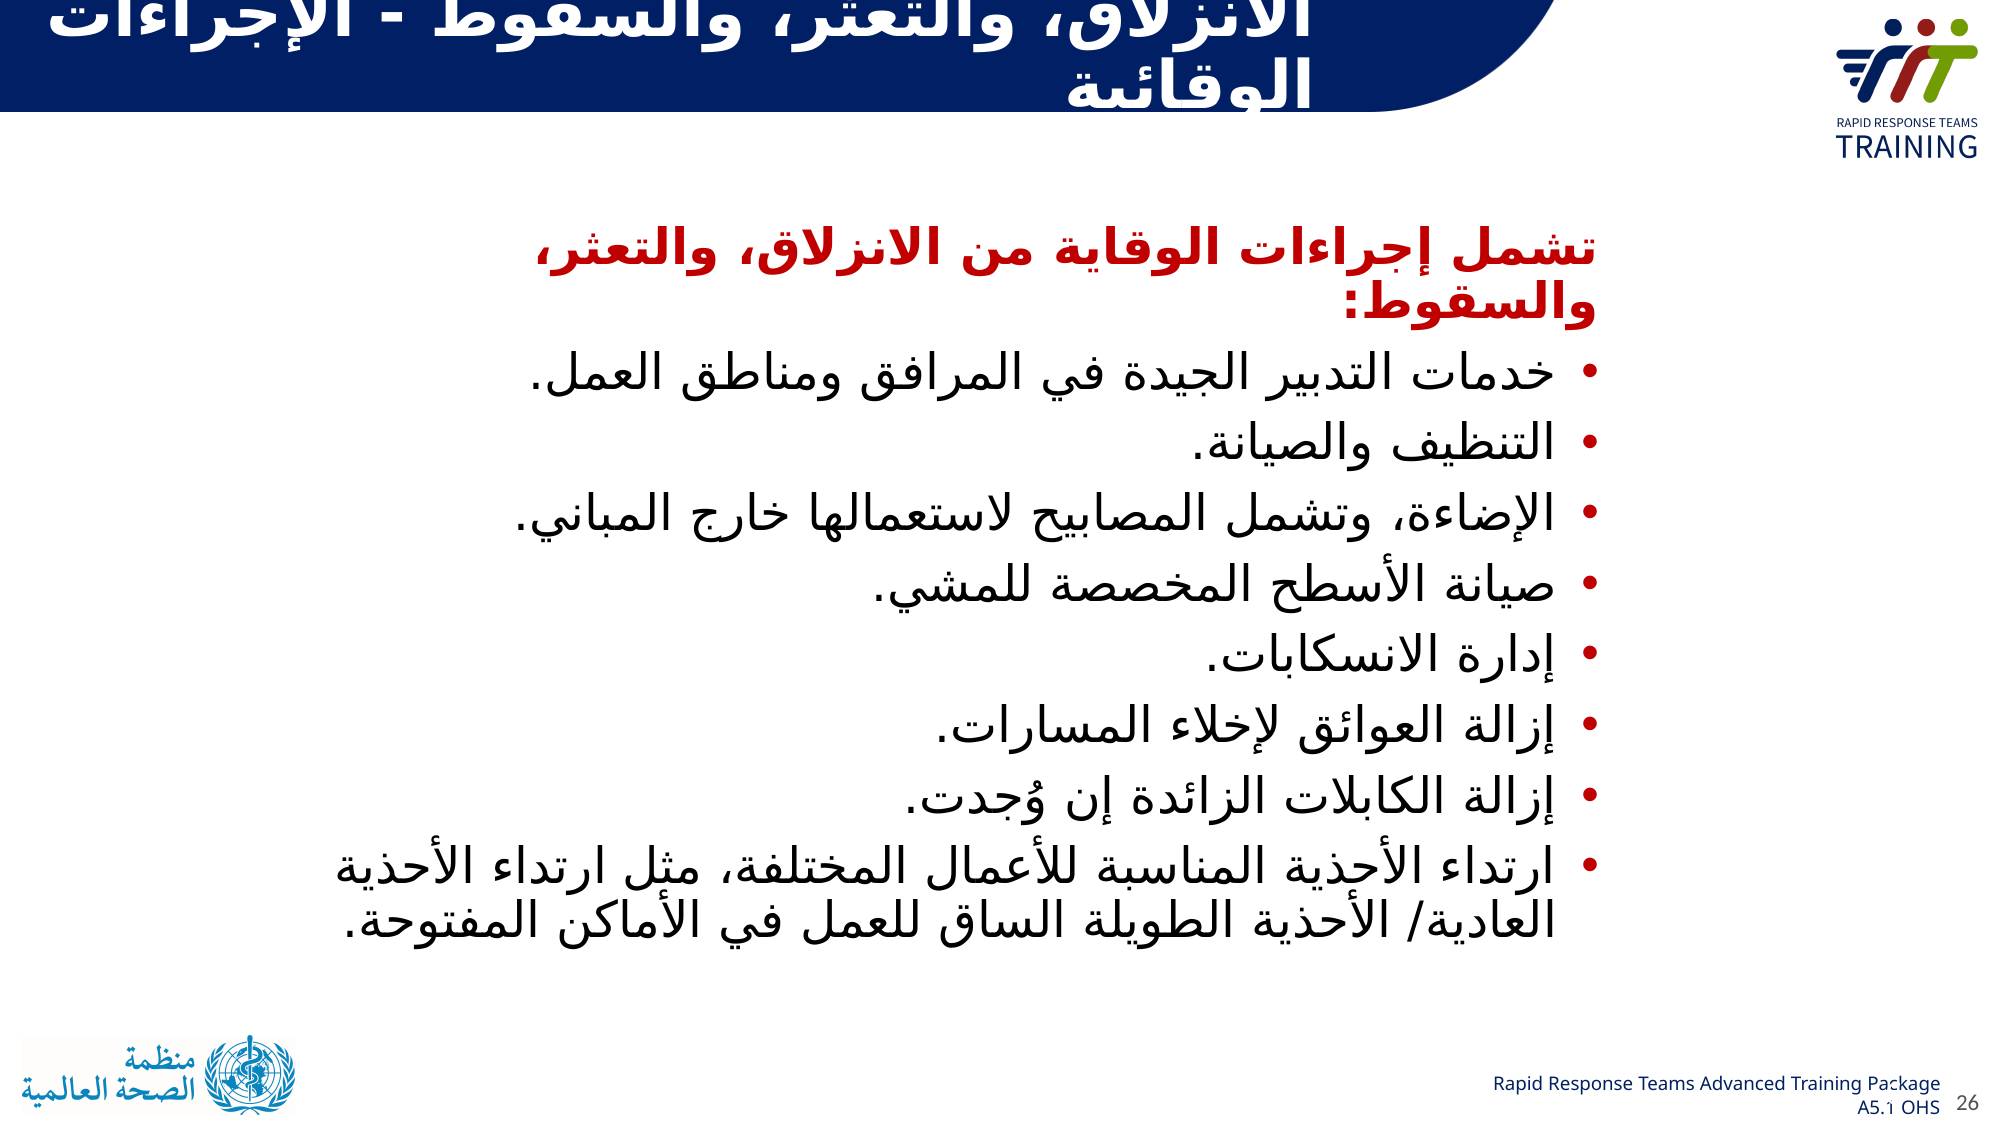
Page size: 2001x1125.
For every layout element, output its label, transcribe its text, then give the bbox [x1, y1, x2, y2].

title الانزلاق، والتعثر، والسقوط - الإجراءات الوقائية [23, 0, 1324, 105]
picture [22, 1035, 295, 1115]
picture [252, 1050, 258, 1059]
slide_number 26 [1882, 1037, 1930, 1092]
list تشمل إجراءات الوقاية من الانزلاق، والتعثر، والسقوط: خدمات التدبير الجيدة في المرافق ومناطق العمل. التنظيف والصيانة. الإضاءة، وتشمل المصابيح لاستعمالها خارج المباني. صيانة الأسطح المخصصة للمشي. إدارة الانسكابات. إزالة العوائق لإخلاء المسارات. إزالة الكابلات الزائدة إن وُجدت. ارتداء الأحذية المناسبة للأعمال المختلفة، مثل ارتداء الأحذية العادية/ الأحذية الطويلة الساق للعمل في الأماكن المفتوحة. [256, 213, 1607, 979]
picture [0, 0, 1578, 112]
picture [1835, 19, 1978, 167]
